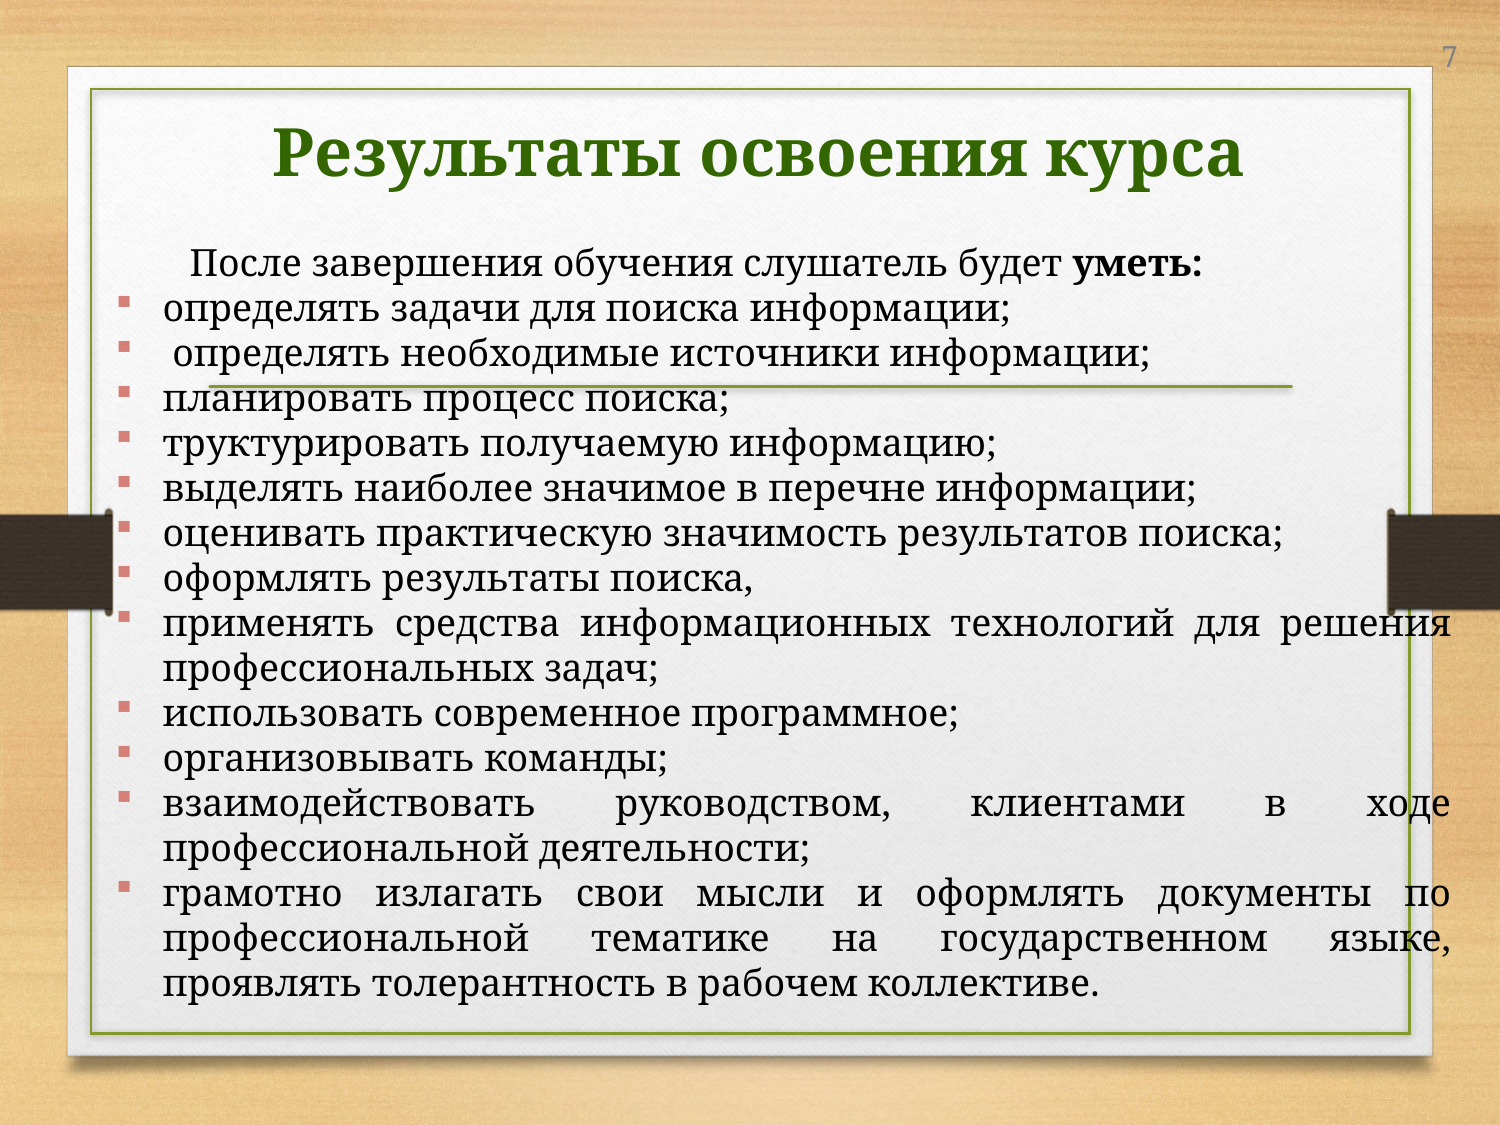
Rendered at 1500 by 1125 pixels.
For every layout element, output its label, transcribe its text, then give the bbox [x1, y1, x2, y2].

picture [0, 0, 1500, 1125]
text_box [1364, 30, 1473, 91]
text_box Результаты освоения курса [102, 90, 1416, 210]
text_box После завершения обучения слушатель будет уметь: определять задачи для поиска информации; определять необходимые источники информации; планировать процесс поиска; труктурировать получаемую информацию; выделять наиболее значимое в перечне информации; оценивать практическую значимость результатов поиска; оформлять результаты поиска, применять средства информационных технологий для решения профессиональных задач; использовать современное программное; организовывать команды; взаимодействовать руководством, клиентами в ходе профессиональной деятельности; грамотно излагать свои мысли и оформлять документы по профессиональной тематике на государственном языке, проявлять толерантность в рабочем коллективе. [100, 231, 1467, 1125]
